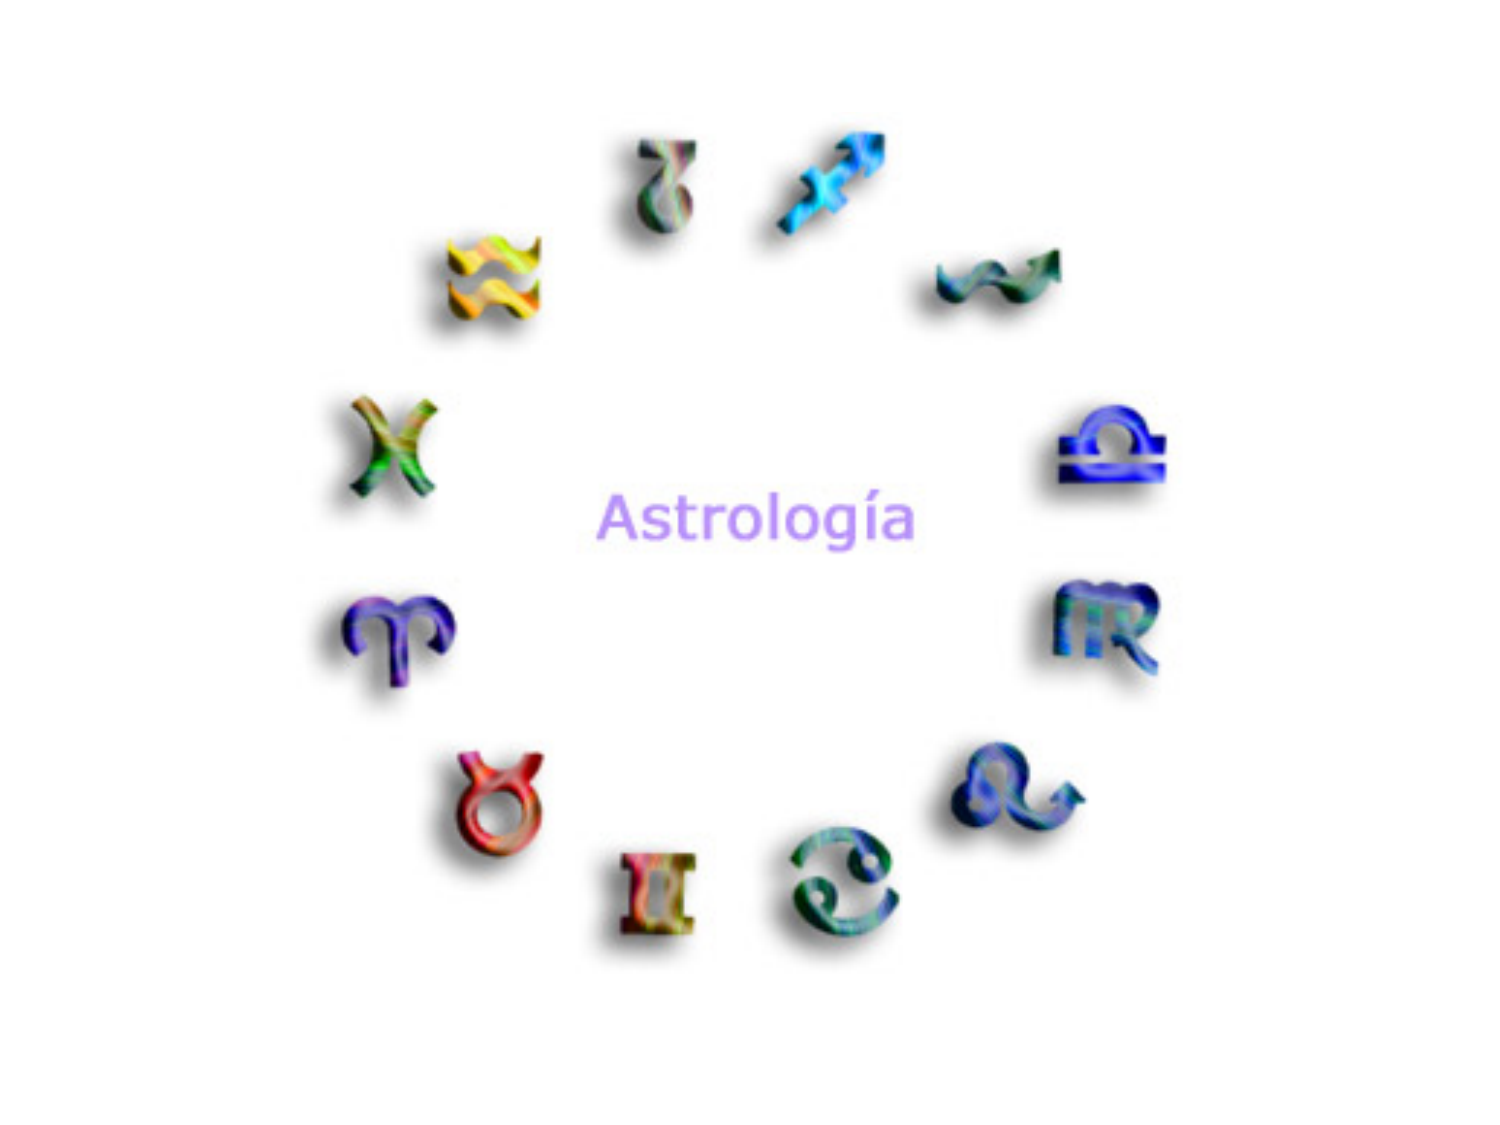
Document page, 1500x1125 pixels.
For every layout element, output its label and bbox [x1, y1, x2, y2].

picture [274, 112, 1215, 988]
